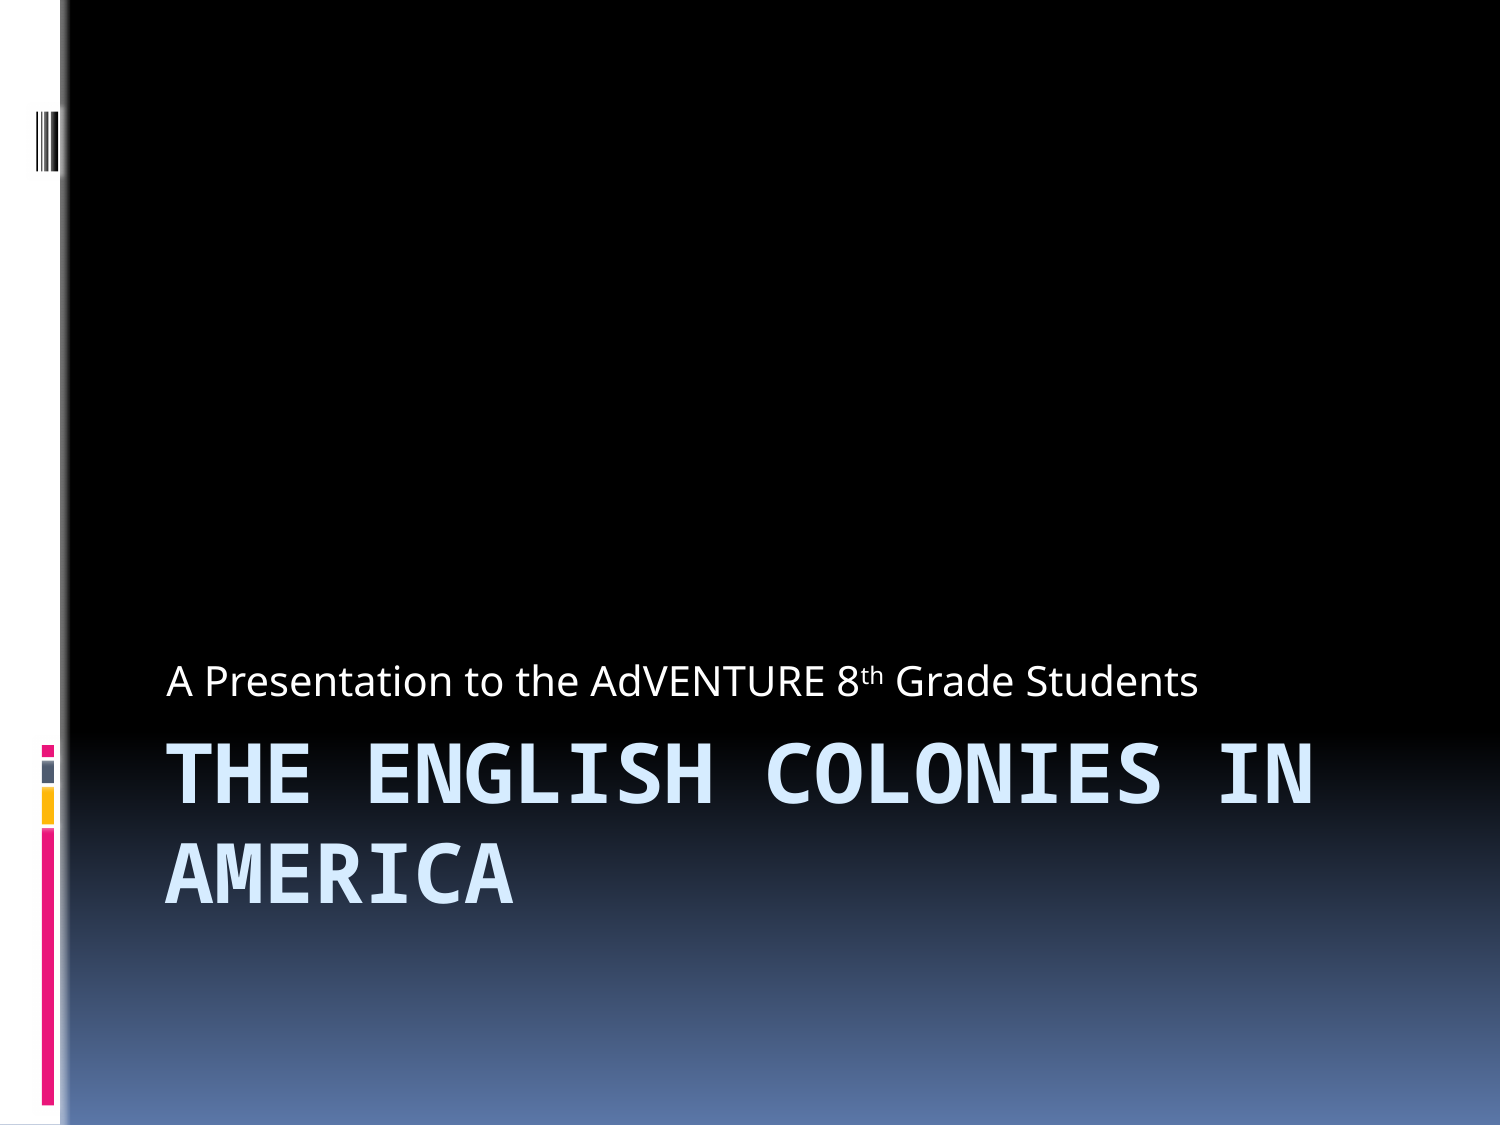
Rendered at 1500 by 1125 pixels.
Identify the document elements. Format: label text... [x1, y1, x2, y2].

title The English colonies in america [150, 713, 1425, 1037]
subtitle A Presentation to the AdVENTURE 8th Grade Students [150, 464, 1425, 713]
